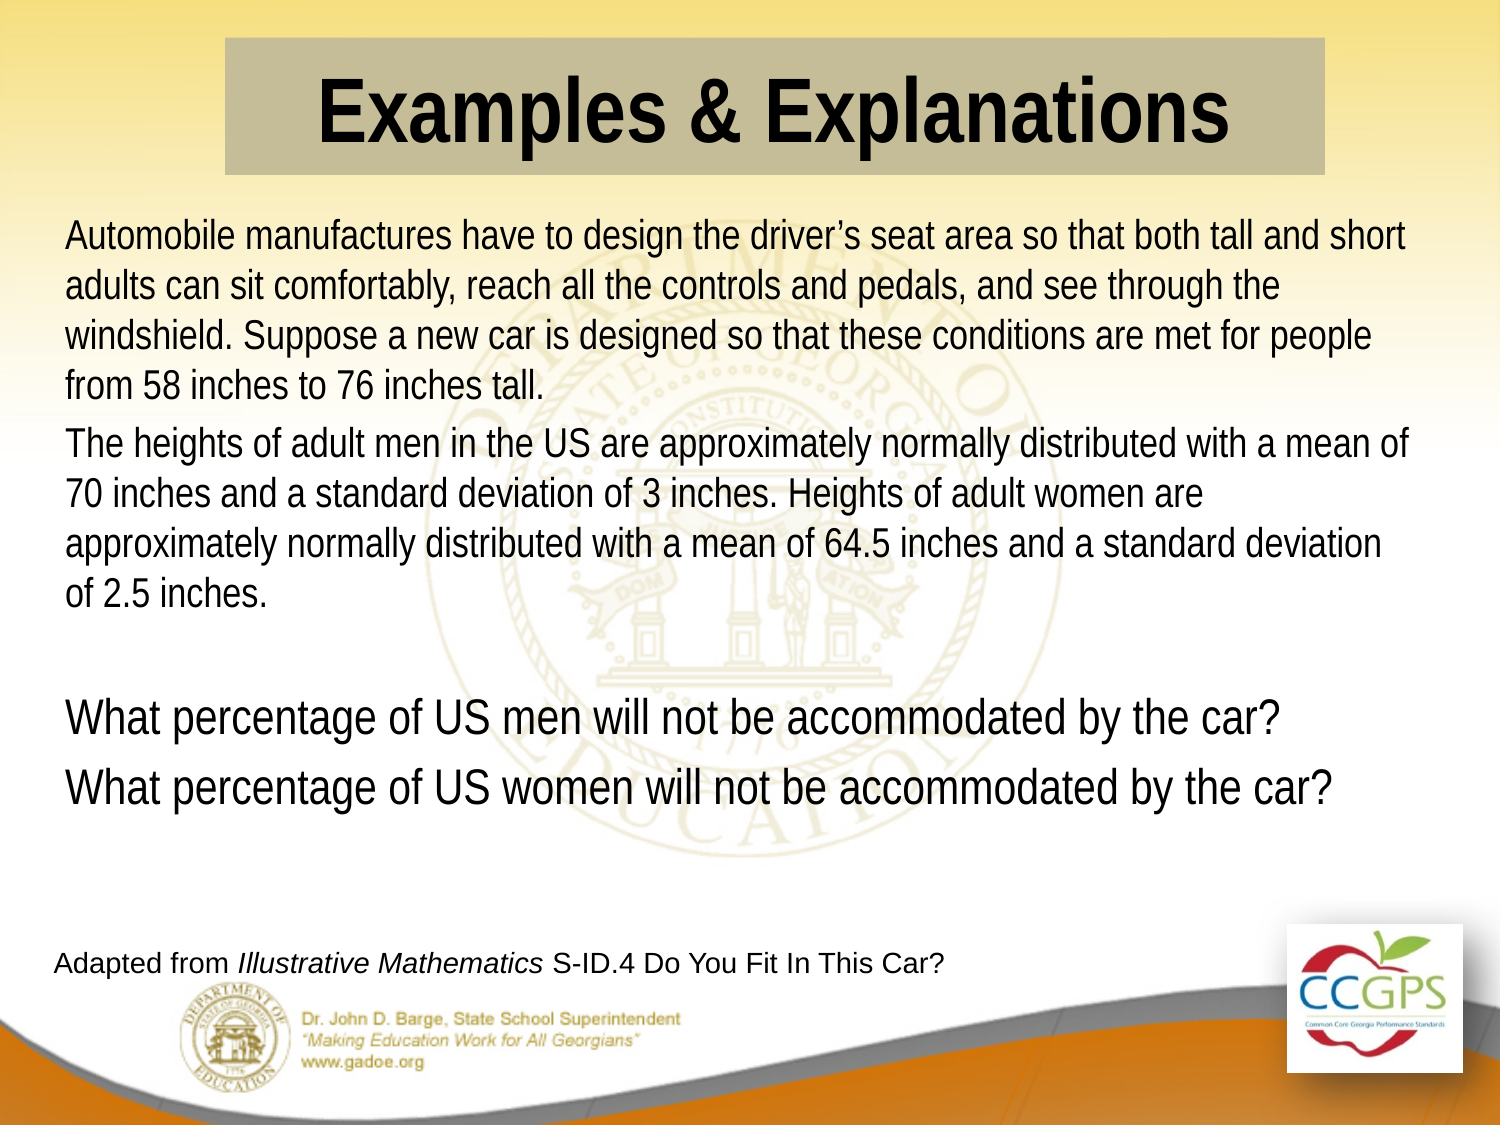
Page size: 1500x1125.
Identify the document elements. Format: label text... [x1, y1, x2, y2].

picture [0, 0, 1500, 1125]
subtitle Automobile manufactures have to design the driver’s seat area so that both tall and short adults can sit comfortably, reach all the controls and pedals, and see through the windshield. Suppose a new car is designed so that these conditions are met for people from 58 inches to 76 inches tall. The heights of adult men in the US are approximately normally distributed with a mean of 70 inches and a standard deviation of 3 inches. Heights of adult women are approximately normally distributed with a mean of 64.5 inches and a standard deviation of 2.5 inches. What percentage of US men will not be accommodated by the car? What percentage of US women will not be accommodated by the car? [49, 199, 1426, 926]
title Examples & Explanations [224, 37, 1326, 176]
text_box Adapted from Illustrative Mathematics S-ID.4 Do You Fit In This Car? [38, 936, 961, 987]
